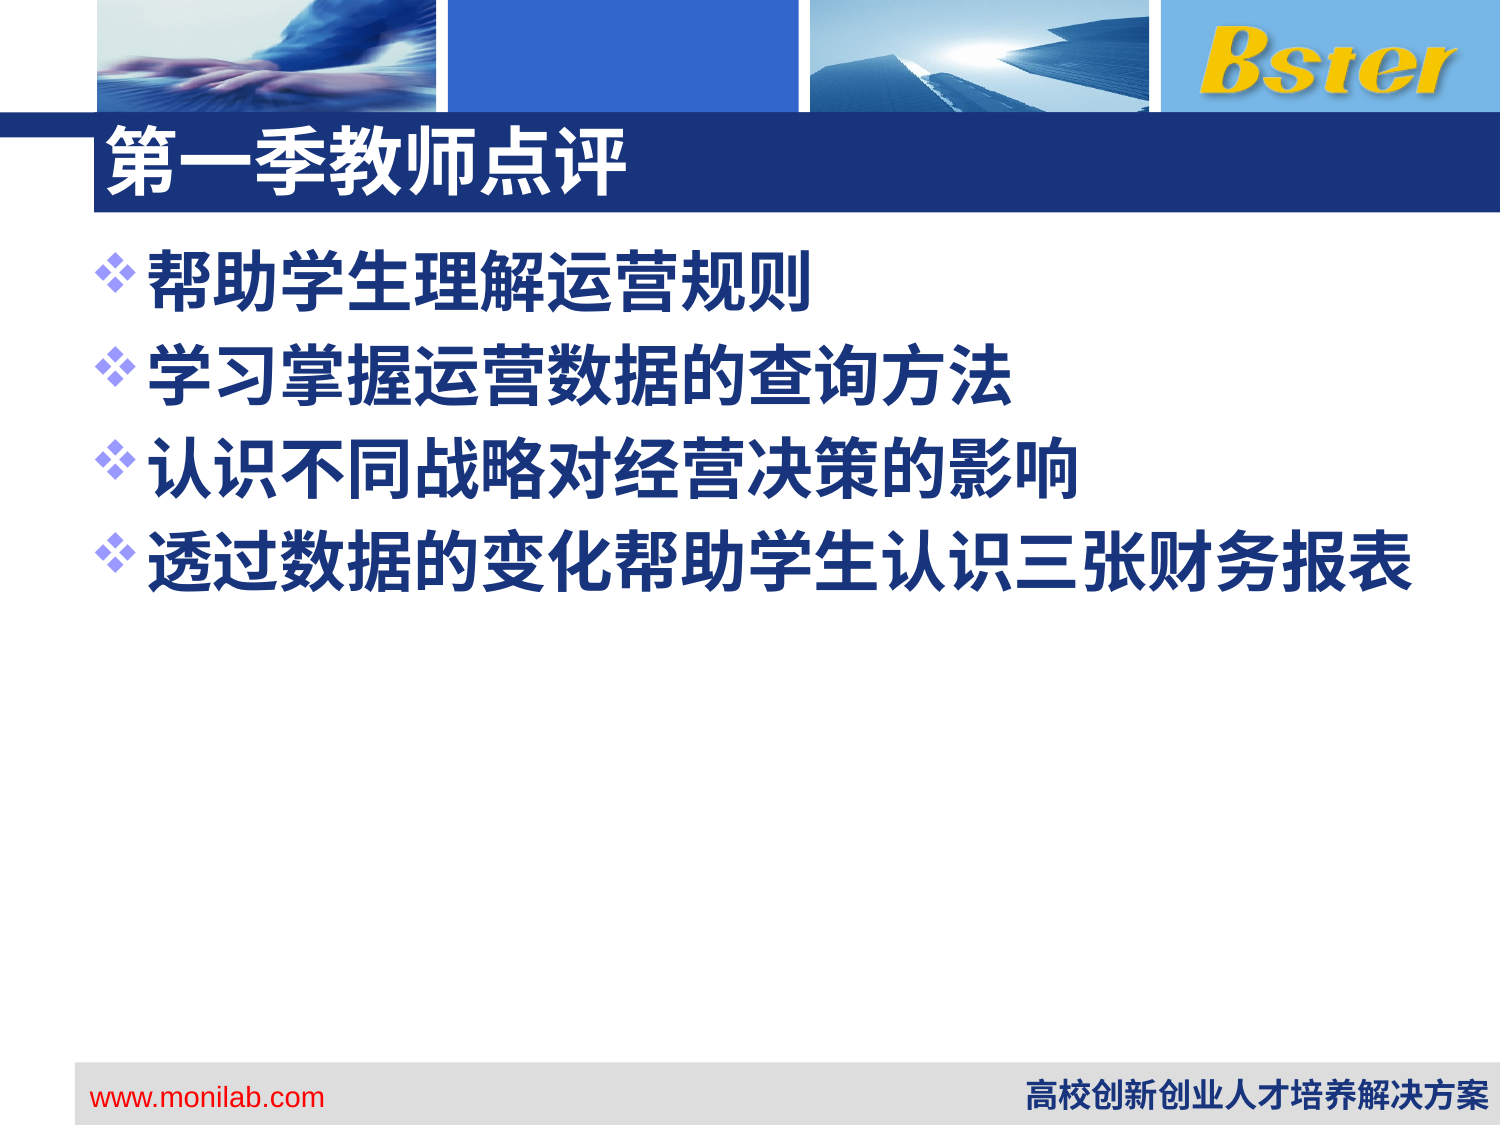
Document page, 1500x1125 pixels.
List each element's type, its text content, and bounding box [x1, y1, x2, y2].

title 第一季教师点评 [88, 113, 1369, 206]
picture [97, 0, 437, 112]
picture [810, 0, 1150, 112]
list 帮助学生理解运营规则 学习掌握运营数据的查询方法 认识不同战略对经营决策的影响 透过数据的变化帮助学生认识三张财务报表 [74, 232, 1454, 1034]
picture [1199, 26, 1458, 94]
